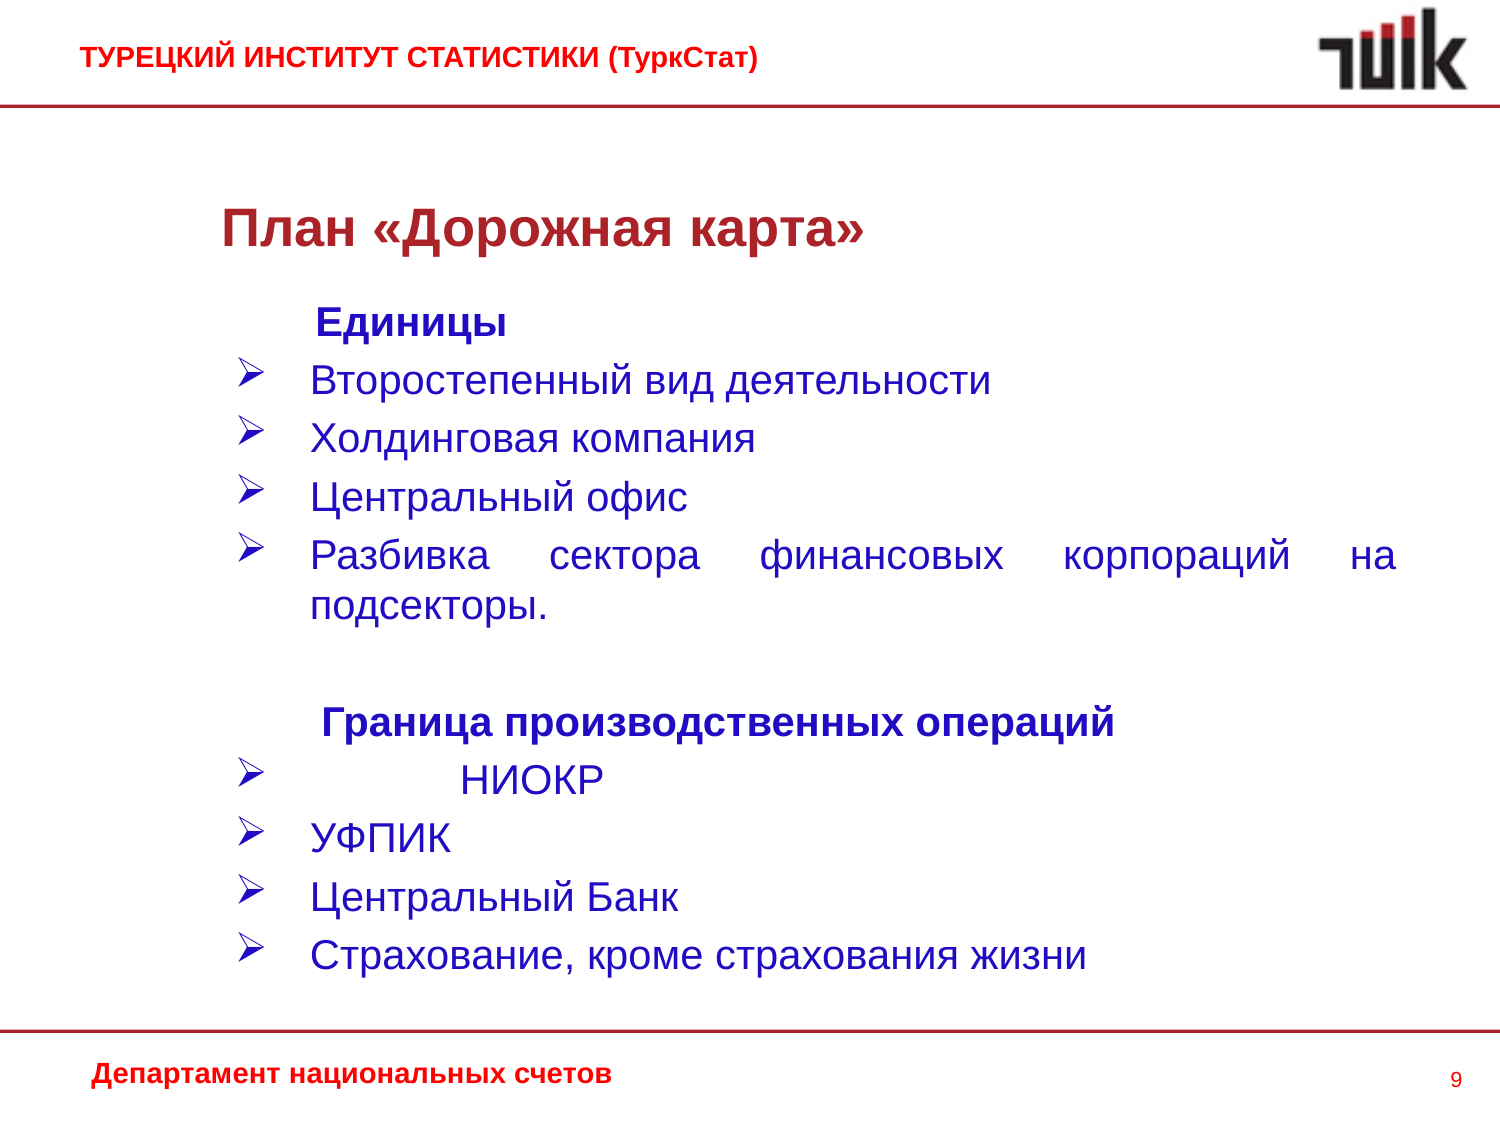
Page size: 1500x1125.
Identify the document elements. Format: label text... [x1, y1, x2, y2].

picture [1316, 0, 1477, 99]
text_box Департамент национальных счетов [76, 1046, 892, 1097]
text_box План «Дорожная карта» Единицы Второстепенный вид деятельности Холдинговая компания Центральный офис Разбивка сектора финансовых корпораций на подсекторы. Граница производственных операций НИОКР УФПИК Центральный Банк Страхование, кроме страхования жизни [147, 184, 1412, 1012]
slide_number 9 [1423, 1058, 1490, 1125]
text_box ТУРЕЦКИЙ ИНСТИТУТ СТАТИСТИКИ (ТуркСтат) [64, 30, 1270, 81]
